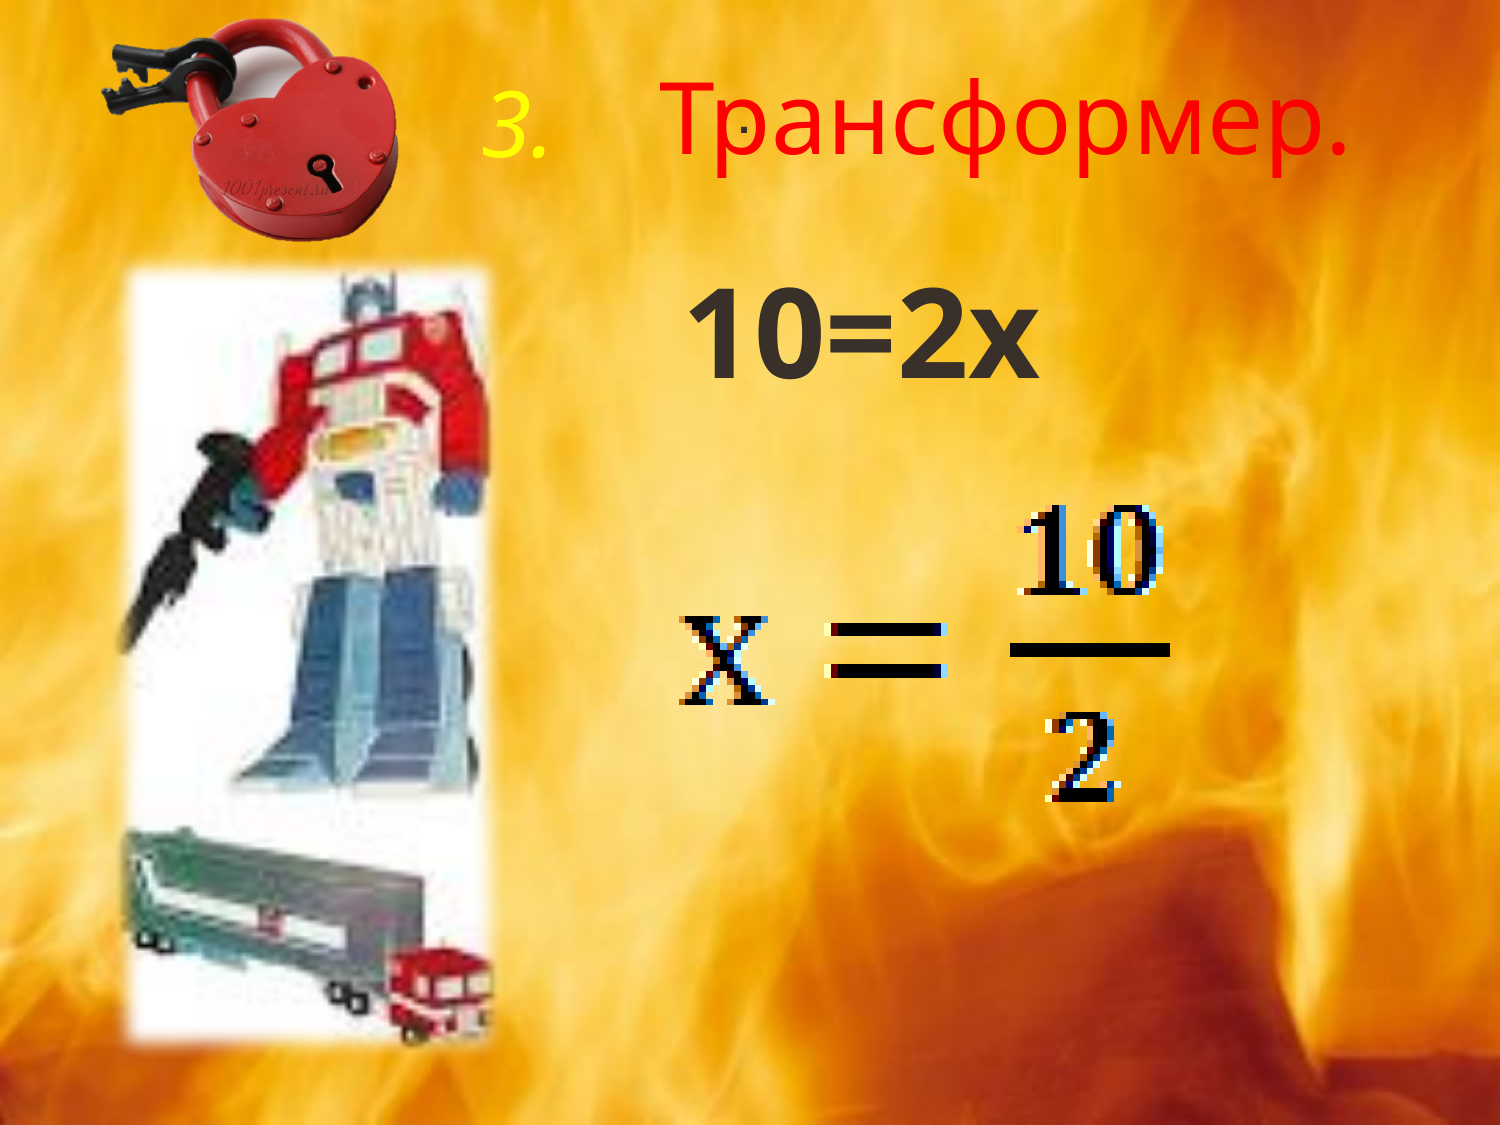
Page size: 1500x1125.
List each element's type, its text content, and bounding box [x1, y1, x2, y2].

picture [0, 1, 1500, 1125]
text_box 10=2х [667, 246, 1136, 411]
text_box . [723, 84, 777, 150]
text_box Трансформер. [644, 46, 1500, 182]
text_box 3. [466, 58, 645, 184]
